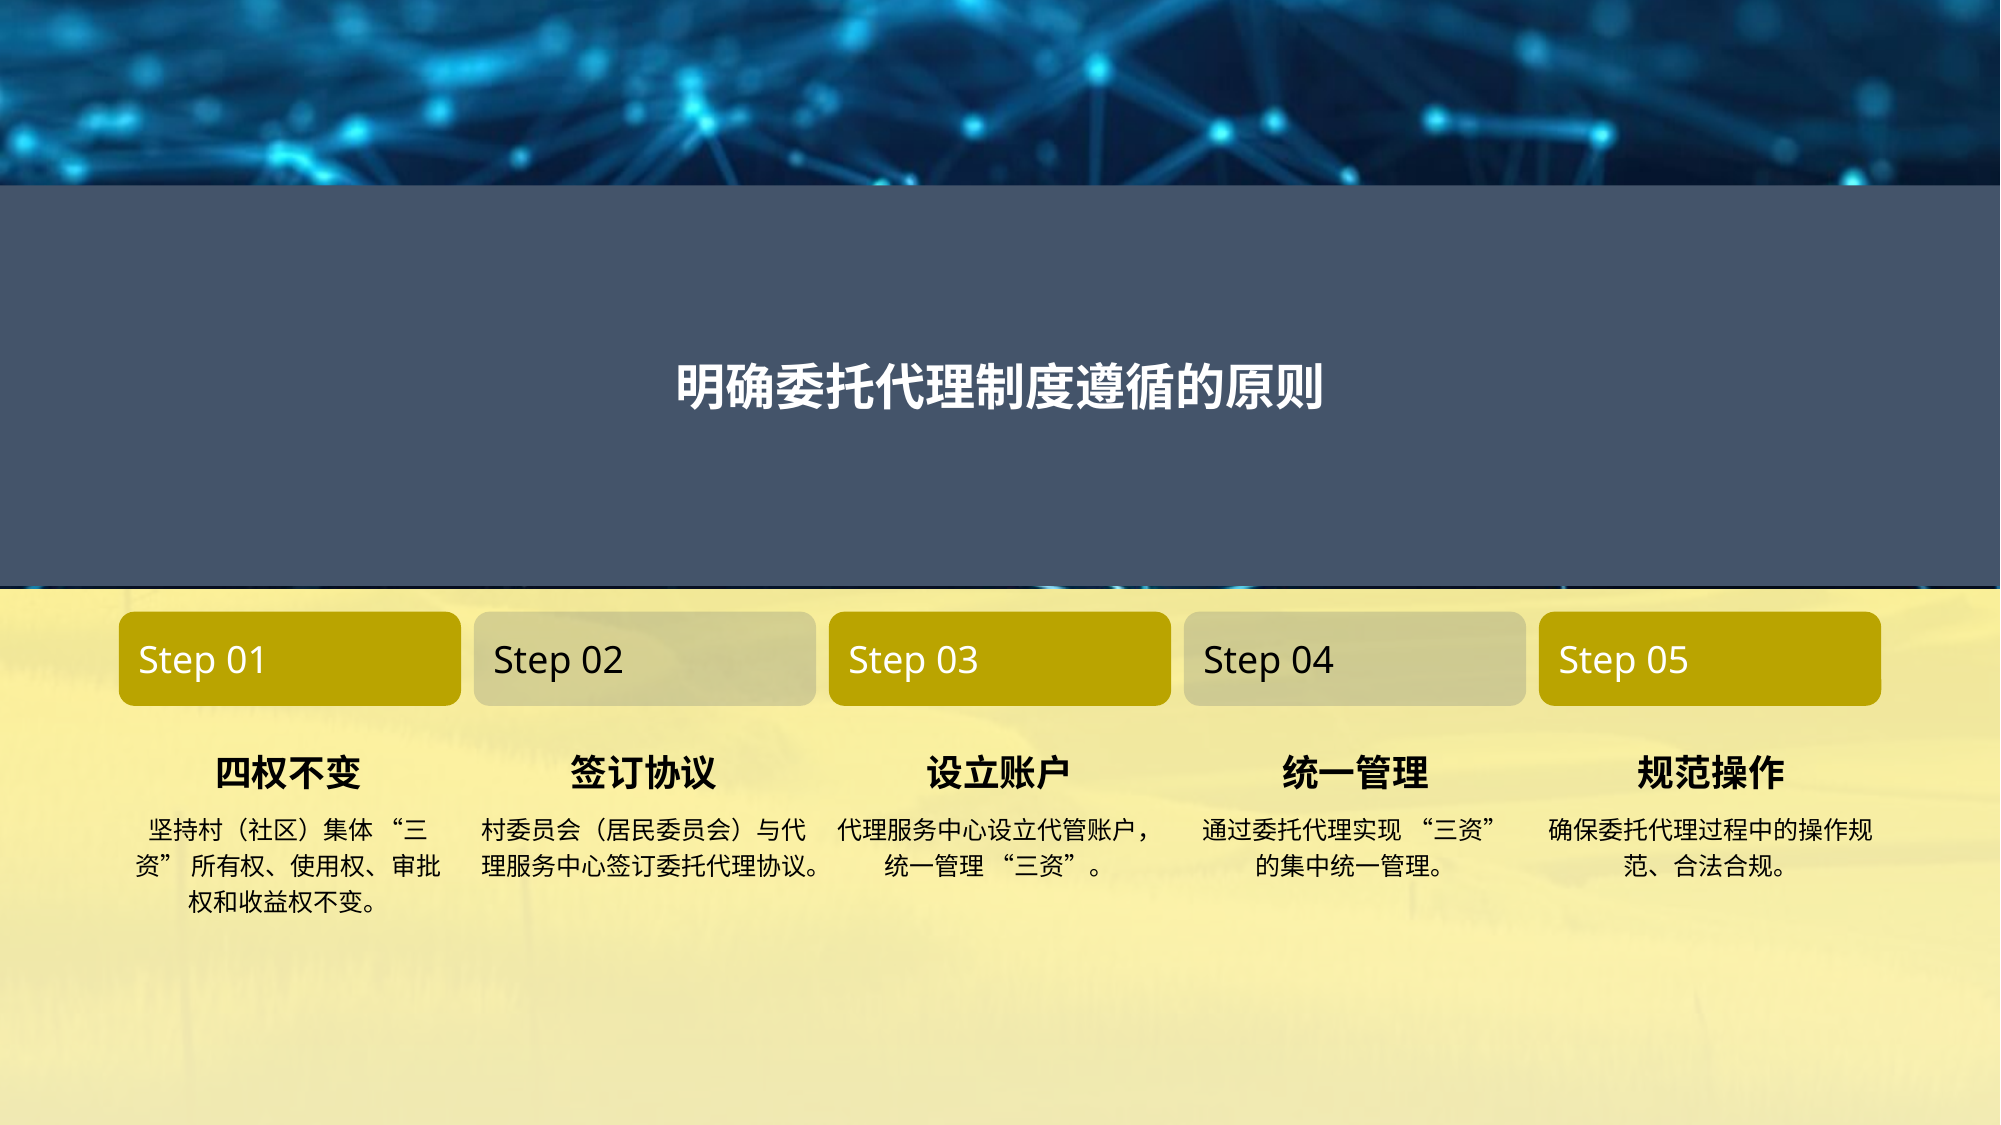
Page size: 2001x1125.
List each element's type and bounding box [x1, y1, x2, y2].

text_box [0, 0, 2000, 1007]
